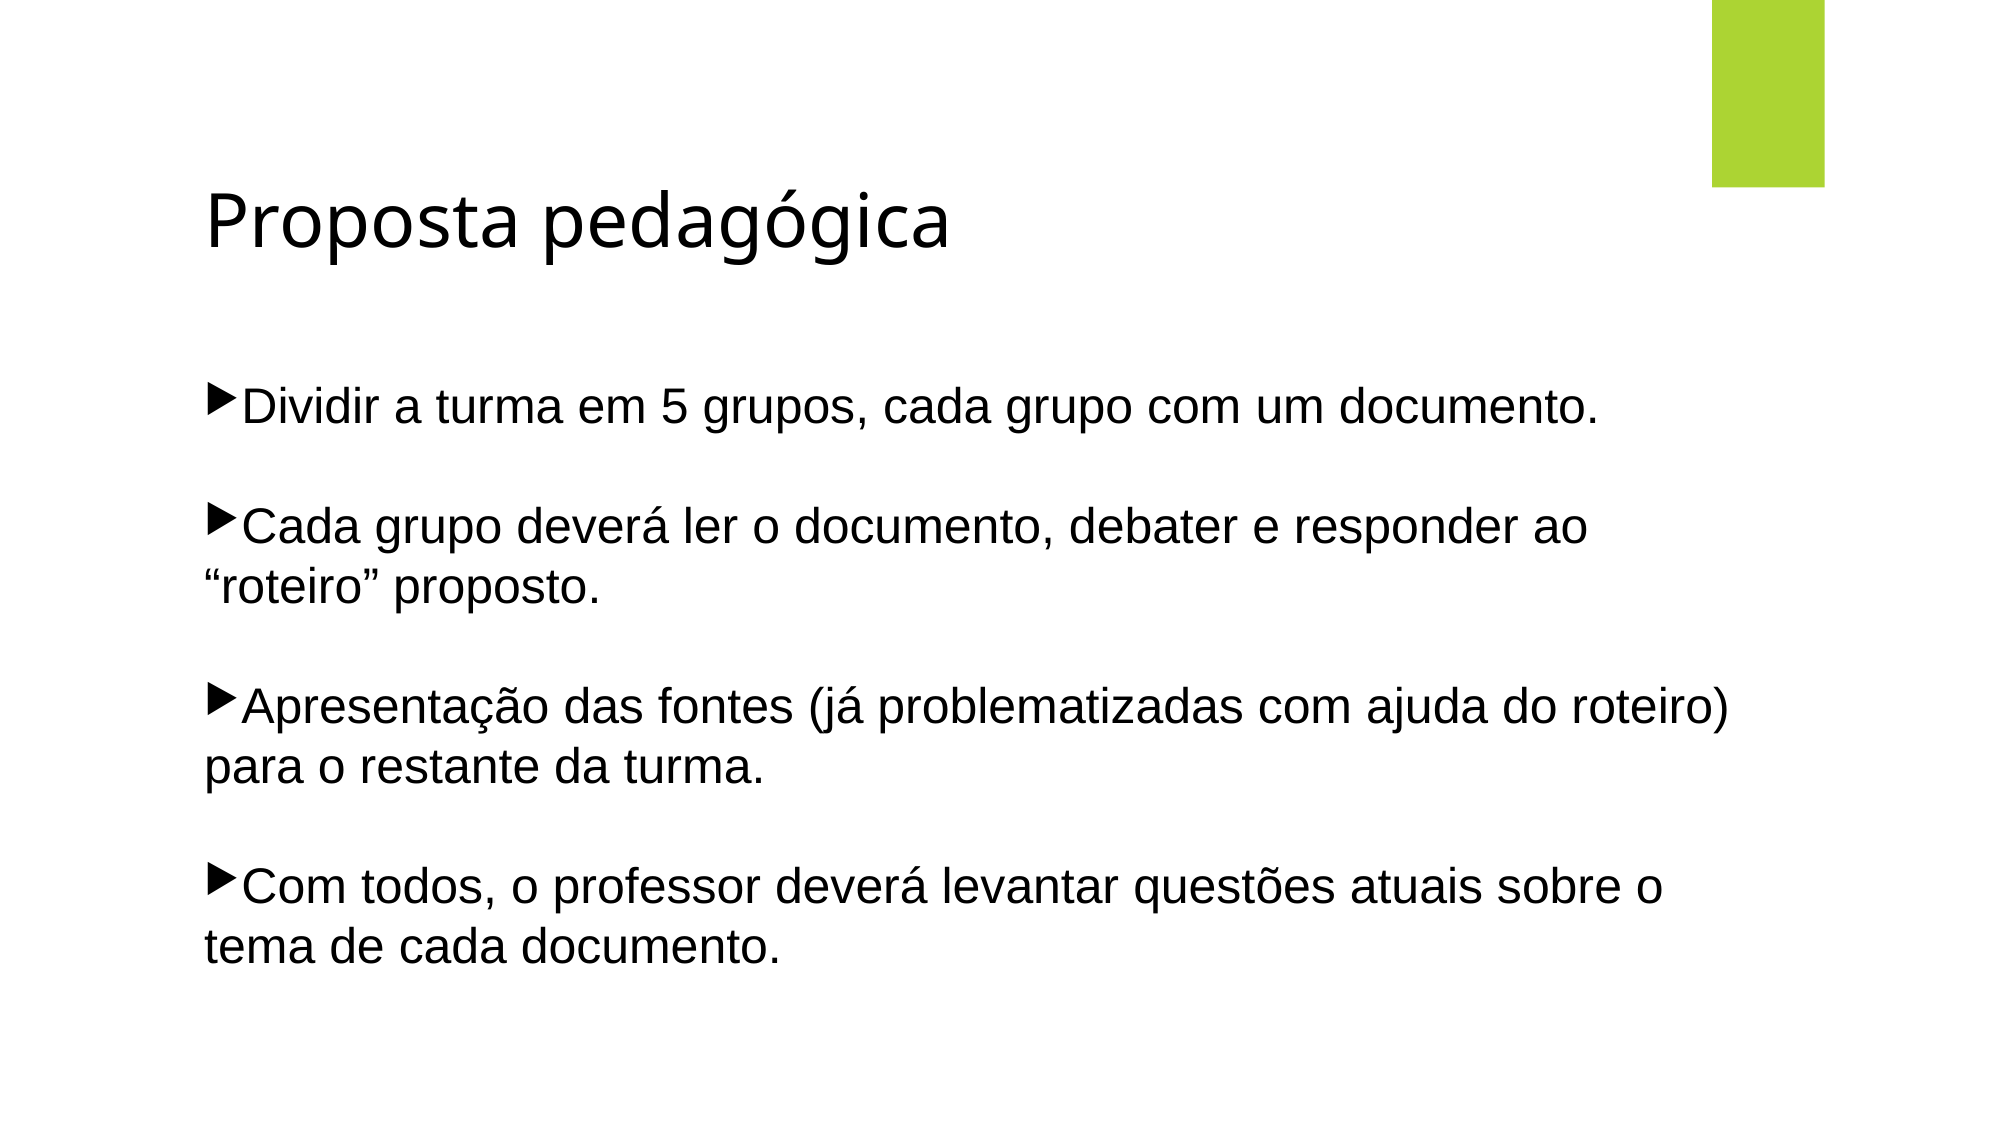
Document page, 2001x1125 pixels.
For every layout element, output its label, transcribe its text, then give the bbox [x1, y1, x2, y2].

text_box Proposta pedagógica [189, 159, 1627, 276]
text_box Dividir a turma em 5 grupos, cada grupo com um documento. Cada grupo deverá ler o documento, debater e responder ao “roteiro” proposto. Apresentação das fontes (já problematizadas com ajuda do roteiro) para o restante da turma. Com todos, o professor deverá levantar questões atuais sobre o tema de cada documento. [189, 366, 1748, 988]
